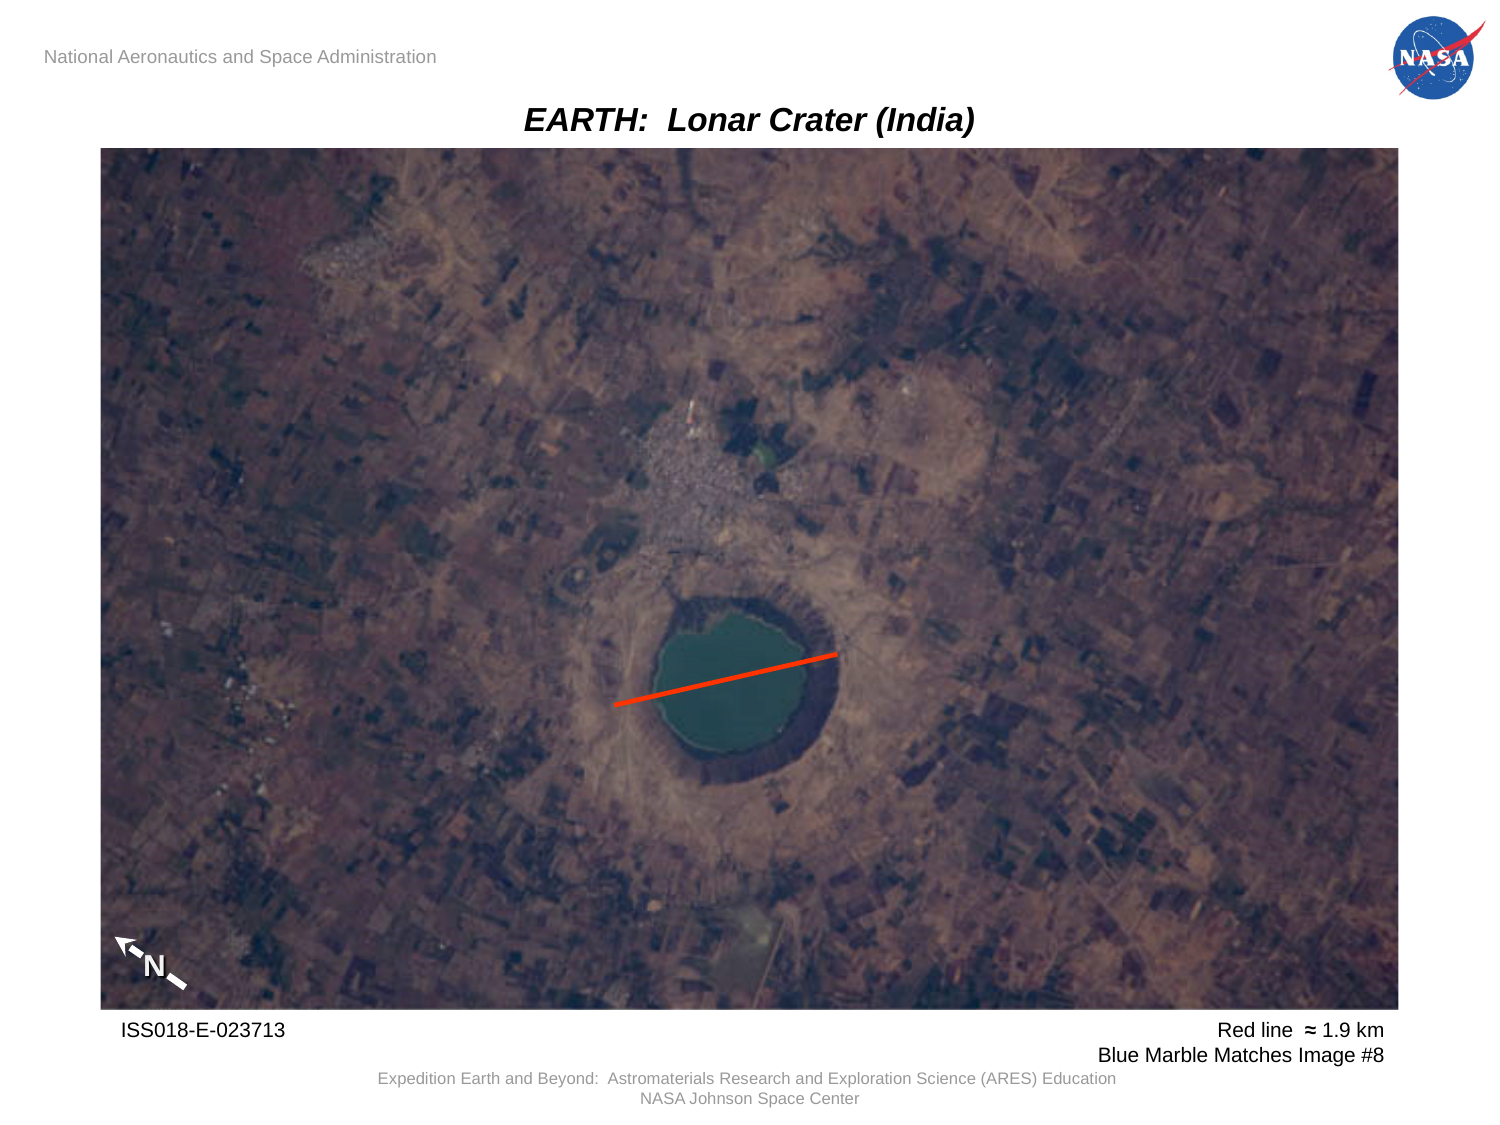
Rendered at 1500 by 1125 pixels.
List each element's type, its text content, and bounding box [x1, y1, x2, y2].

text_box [100, 147, 1400, 1075]
picture [1387, 15, 1486, 100]
text_box EARTH: Lonar Crater (India) [381, 91, 1119, 146]
